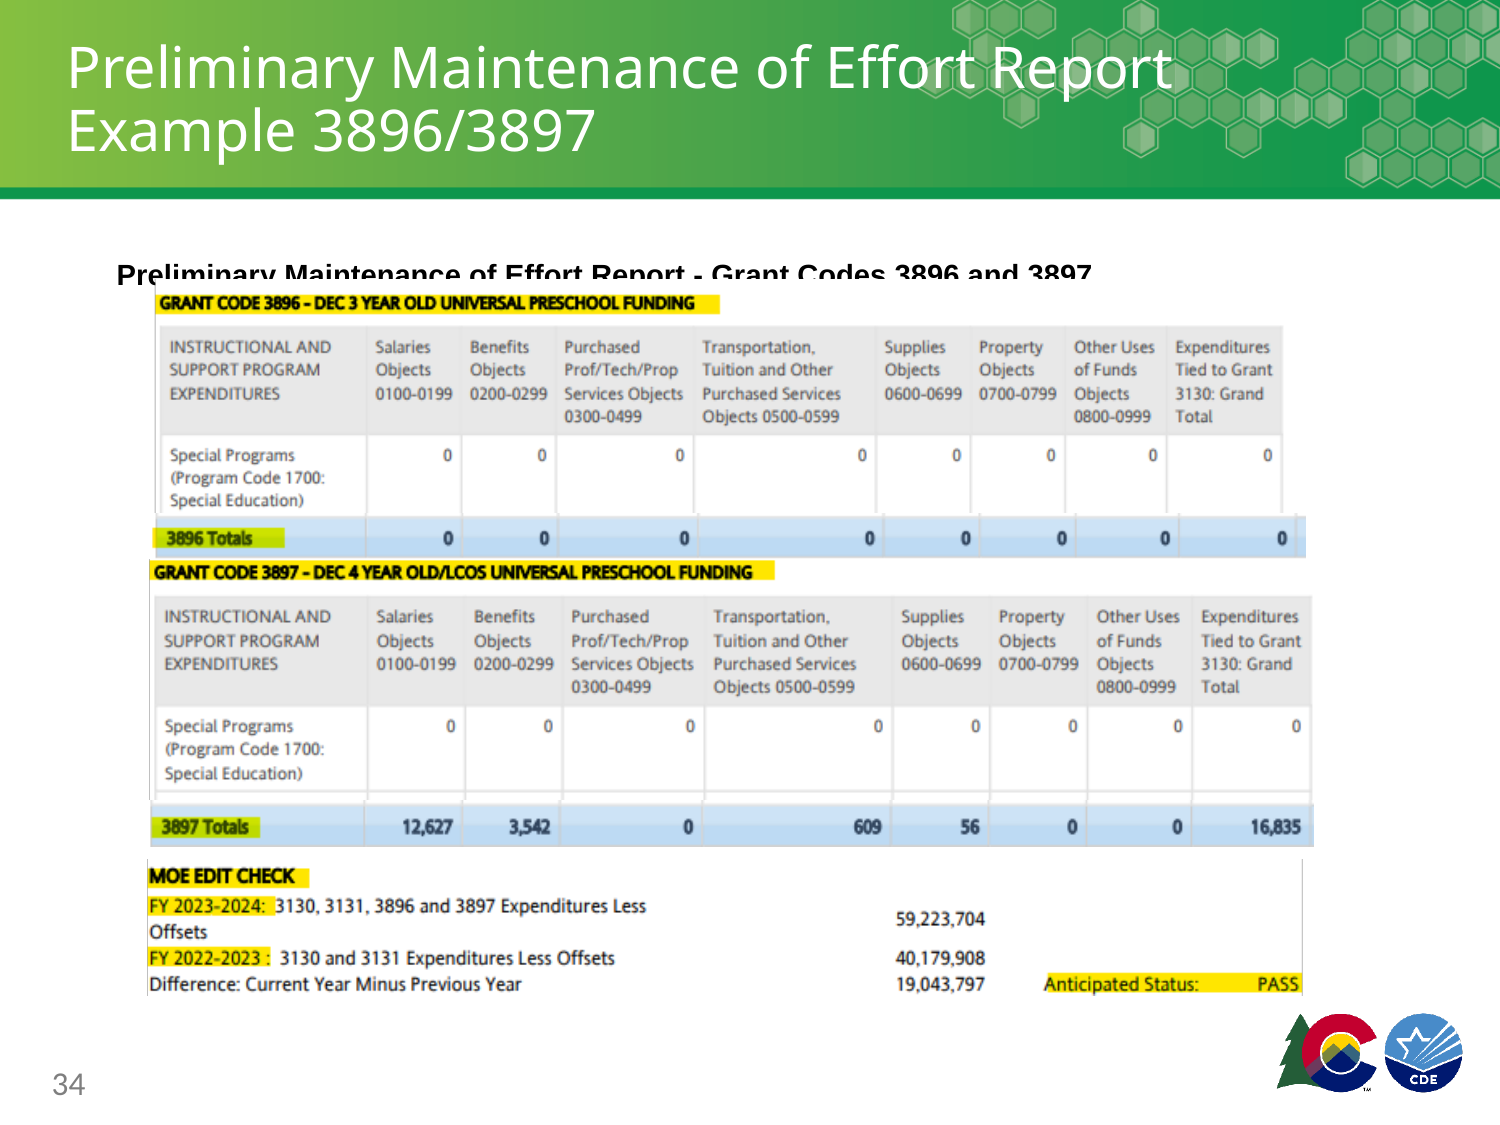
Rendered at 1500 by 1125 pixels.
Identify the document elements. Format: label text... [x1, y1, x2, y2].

picture [0, 0, 1500, 200]
list Preliminary Maintenance of Effort Report - Grant Codes 3896 and 3897 [116, 250, 1384, 1018]
slide_number 34 [36, 1054, 375, 1115]
picture [1275, 1012, 1463, 1093]
picture [130, 859, 1309, 996]
picture [89, 279, 1316, 847]
title Preliminary Maintenance of Effort Report Example 3896/3897 [66, 39, 1411, 164]
